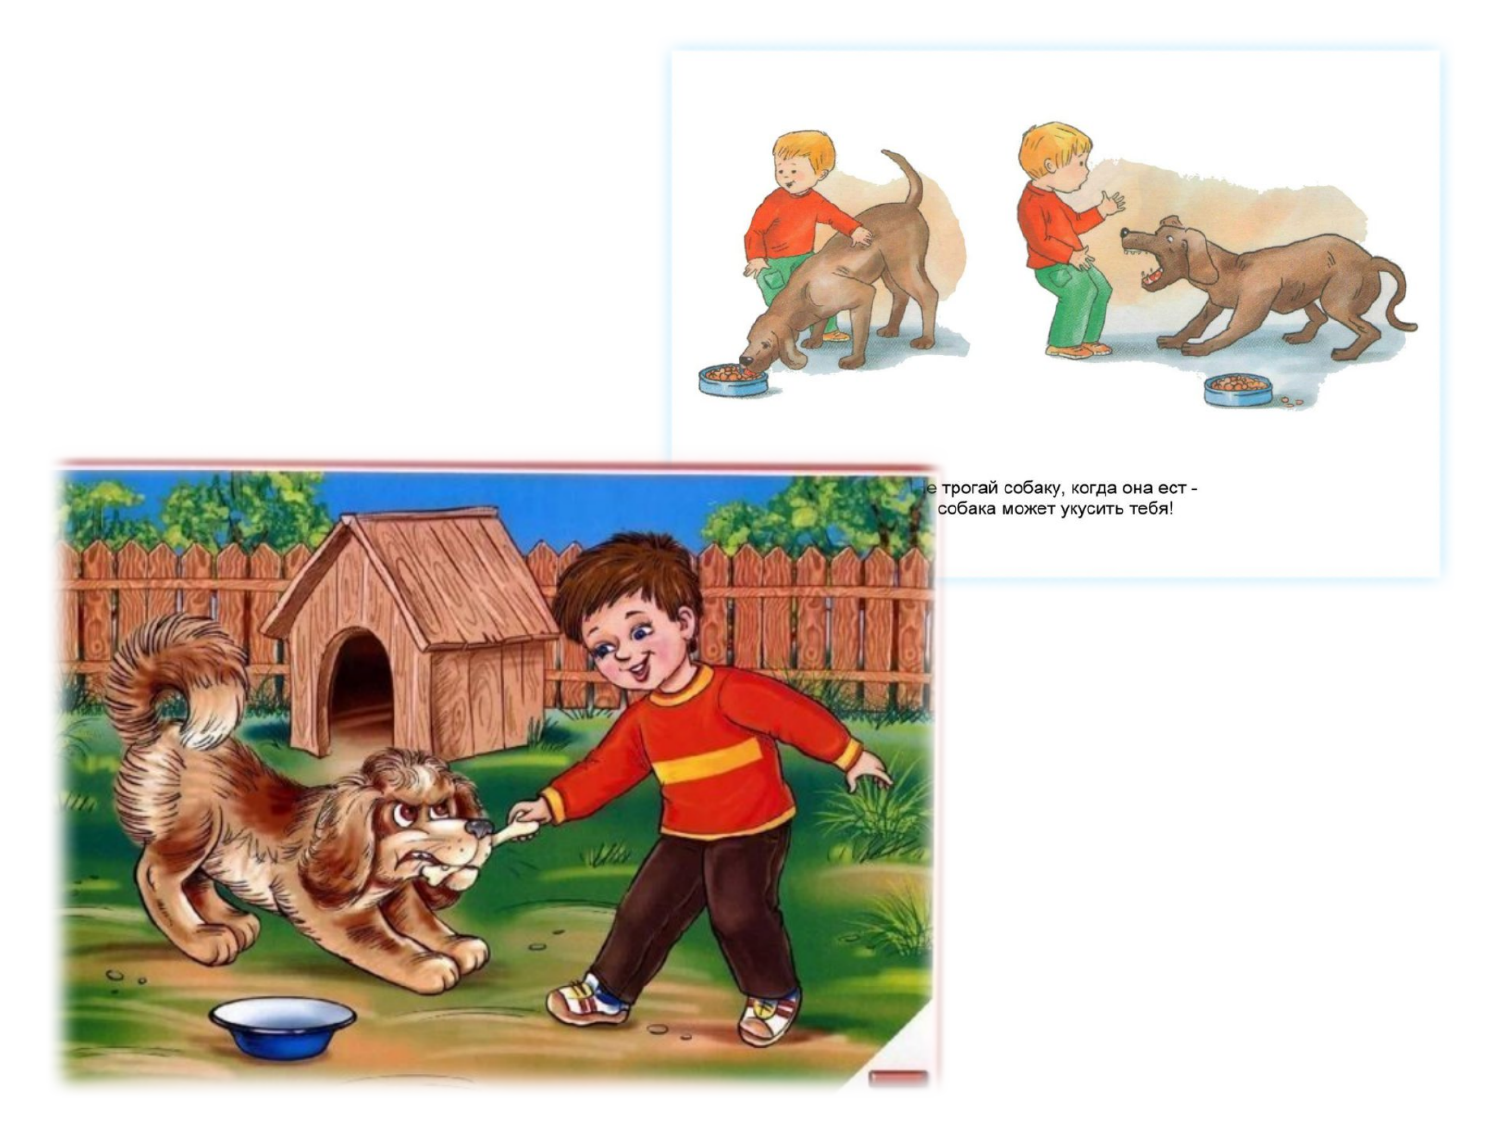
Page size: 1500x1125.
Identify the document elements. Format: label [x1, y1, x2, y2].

picture [46, 34, 1456, 1099]
